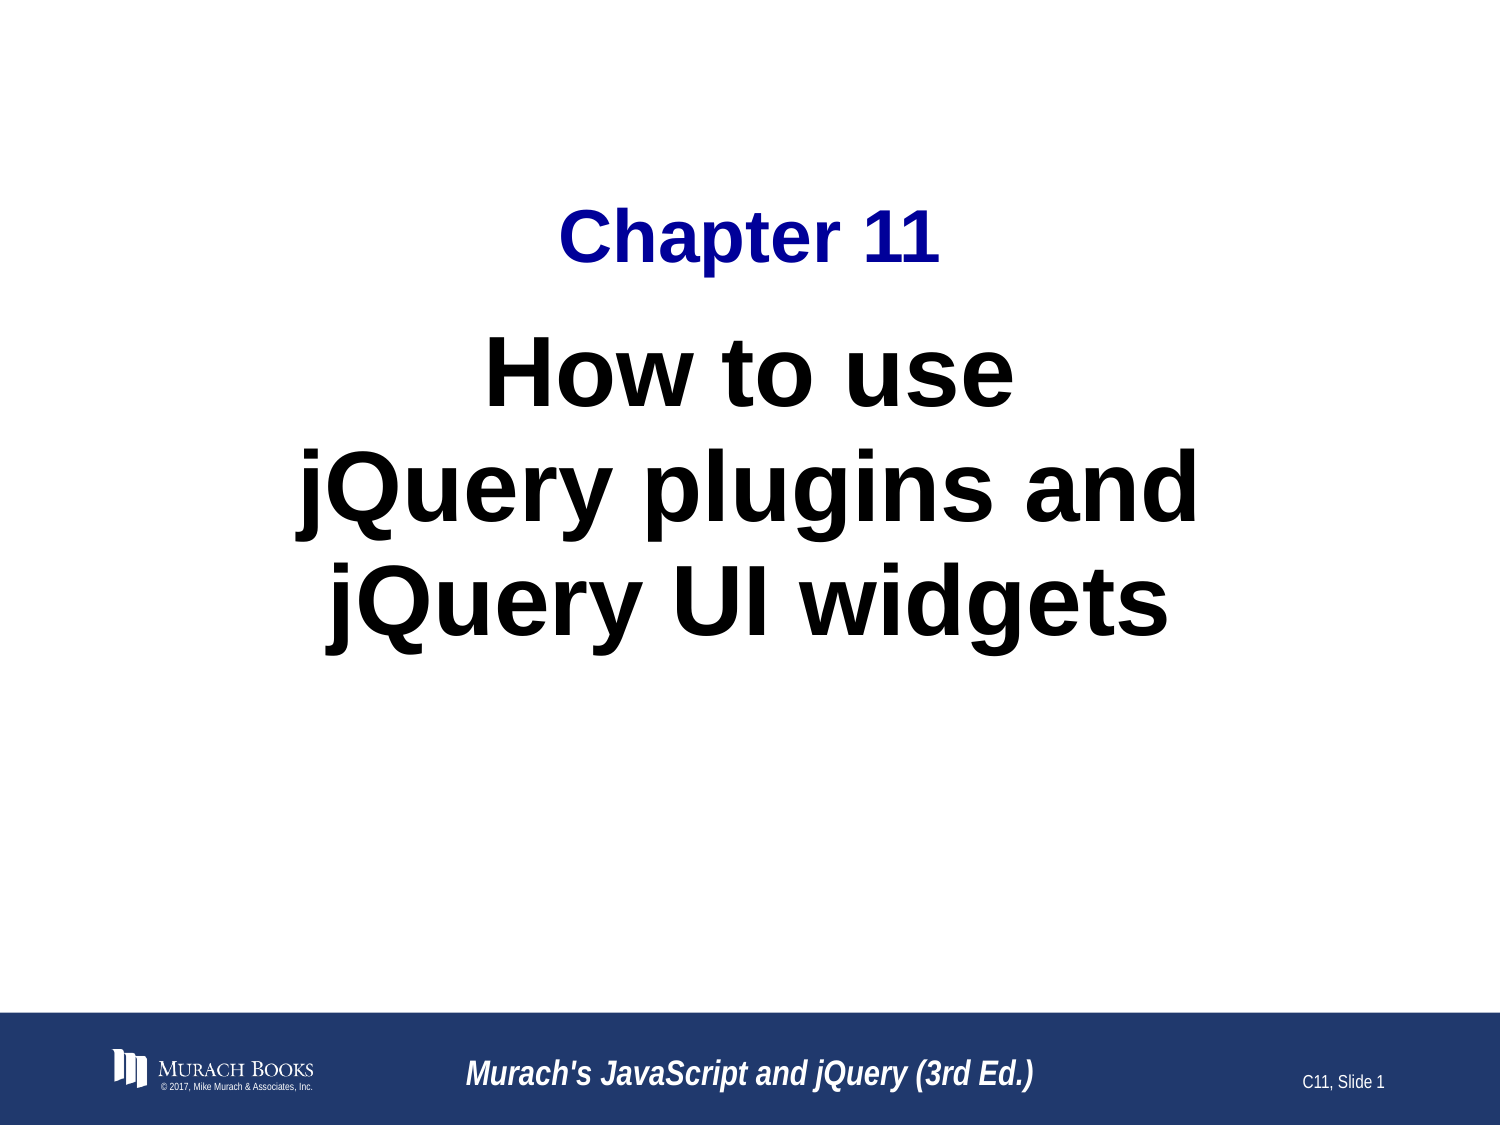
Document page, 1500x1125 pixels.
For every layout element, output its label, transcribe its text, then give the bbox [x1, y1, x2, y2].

slide_number Murach's JavaScript and jQuery (3rd Ed.) [463, 1025, 1050, 1100]
title Chapter 11 [112, 187, 1388, 279]
slide_number C11, Slide 1 [1087, 1025, 1400, 1100]
footer © 2017, Mike Murach & Associates, Inc. [12, 1025, 463, 1100]
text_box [149, 262, 1350, 670]
